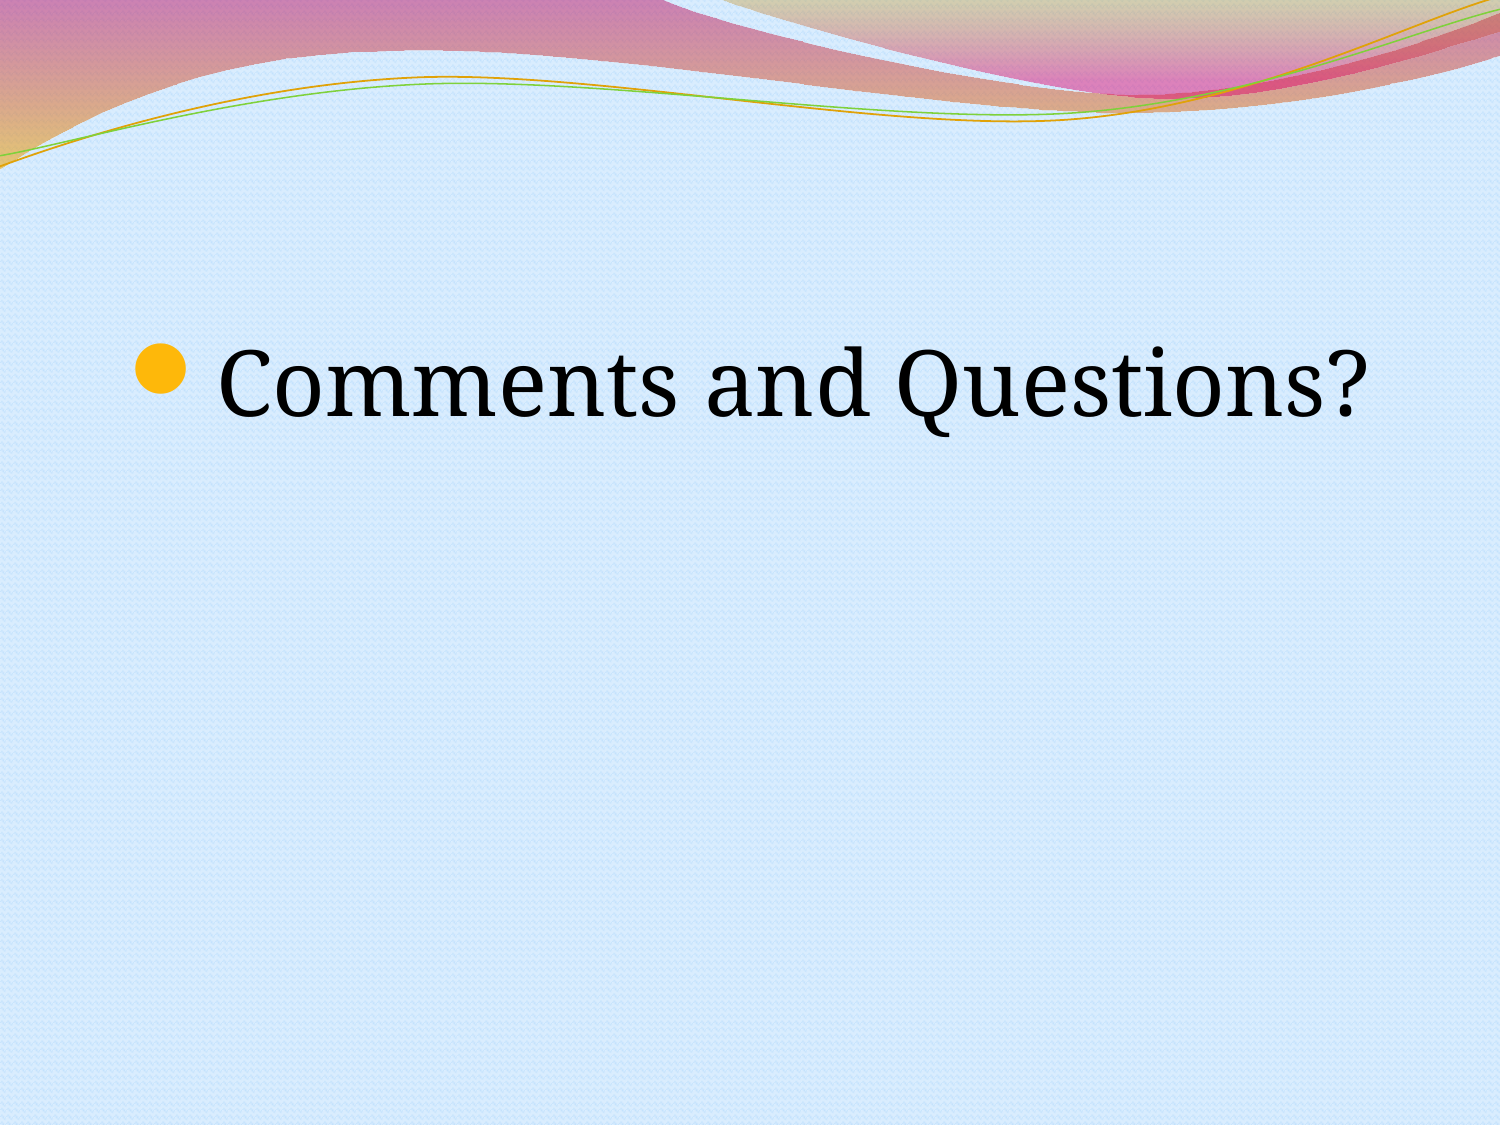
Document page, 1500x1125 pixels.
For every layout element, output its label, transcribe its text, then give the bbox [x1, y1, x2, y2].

list Comments and Questions? [75, 317, 1425, 1038]
